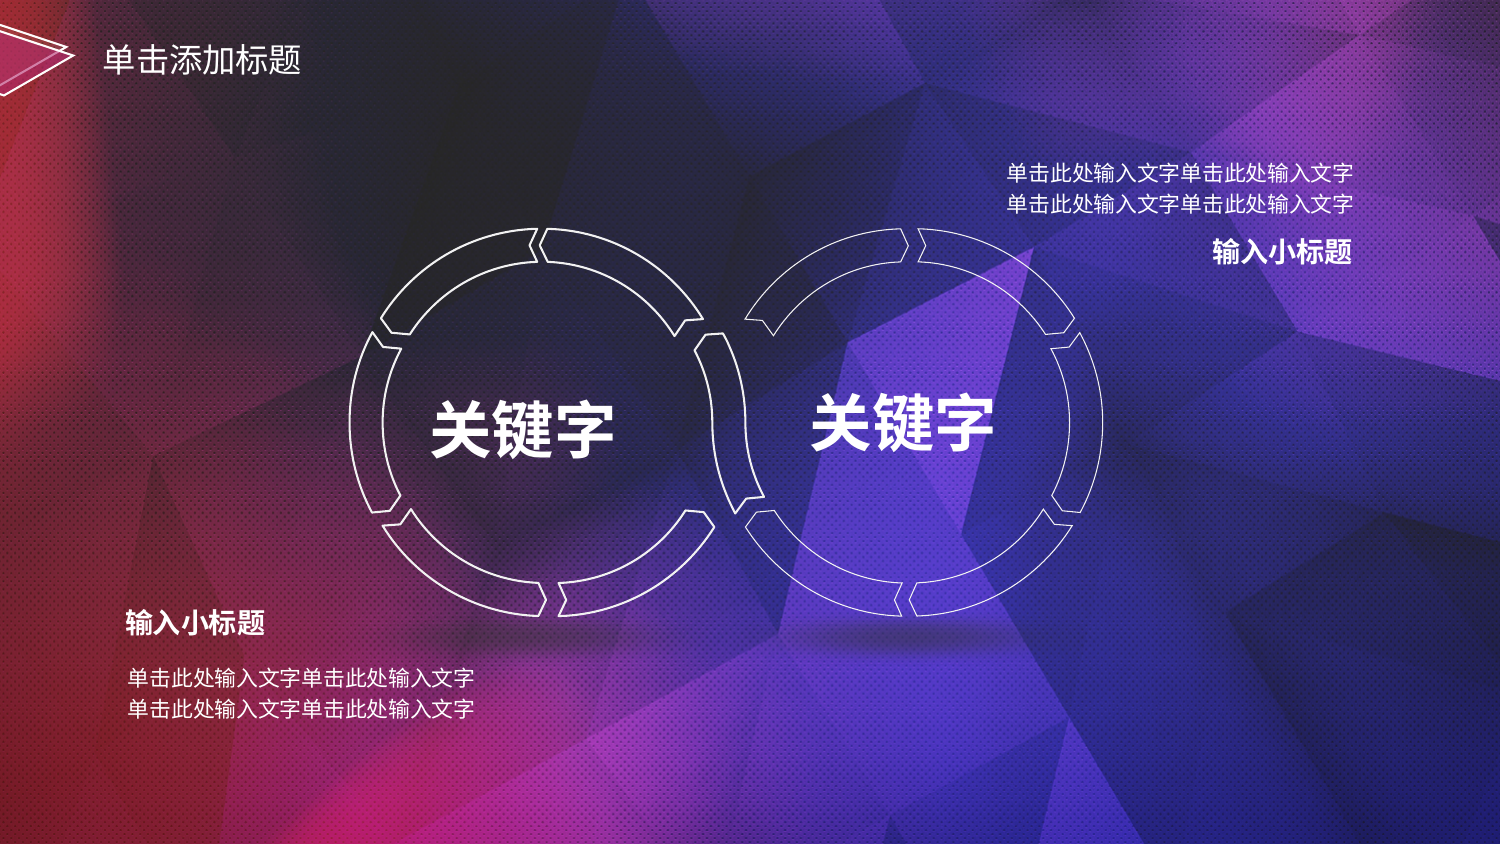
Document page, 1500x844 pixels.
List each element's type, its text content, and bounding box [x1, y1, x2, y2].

text_box [917, 228, 1076, 335]
text_box [382, 509, 547, 606]
text_box 输入小标题 [980, 221, 1353, 275]
text_box 关键字 [740, 376, 1066, 466]
text_box [558, 510, 715, 606]
text_box [908, 508, 1074, 606]
text_box [1050, 331, 1104, 514]
text_box 单击此处输入文字单击此处输入文字 单击此处输入文字单击此处输入文字 [112, 651, 564, 730]
picture [0, 0, 1500, 844]
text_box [0, 0, 57, 89]
text_box [380, 228, 538, 335]
text_box 单击添加标题 [88, 31, 412, 87]
text_box [349, 332, 402, 513]
text_box [539, 228, 703, 337]
text_box [744, 228, 909, 337]
text_box 关键字 [360, 383, 686, 474]
text_box [694, 333, 765, 514]
text_box 输入小标题 [125, 592, 498, 646]
text_box 单击此处输入文字单击此处输入文字 单击此处输入文字单击此处输入文字 [922, 146, 1370, 225]
text_box [744, 509, 903, 606]
